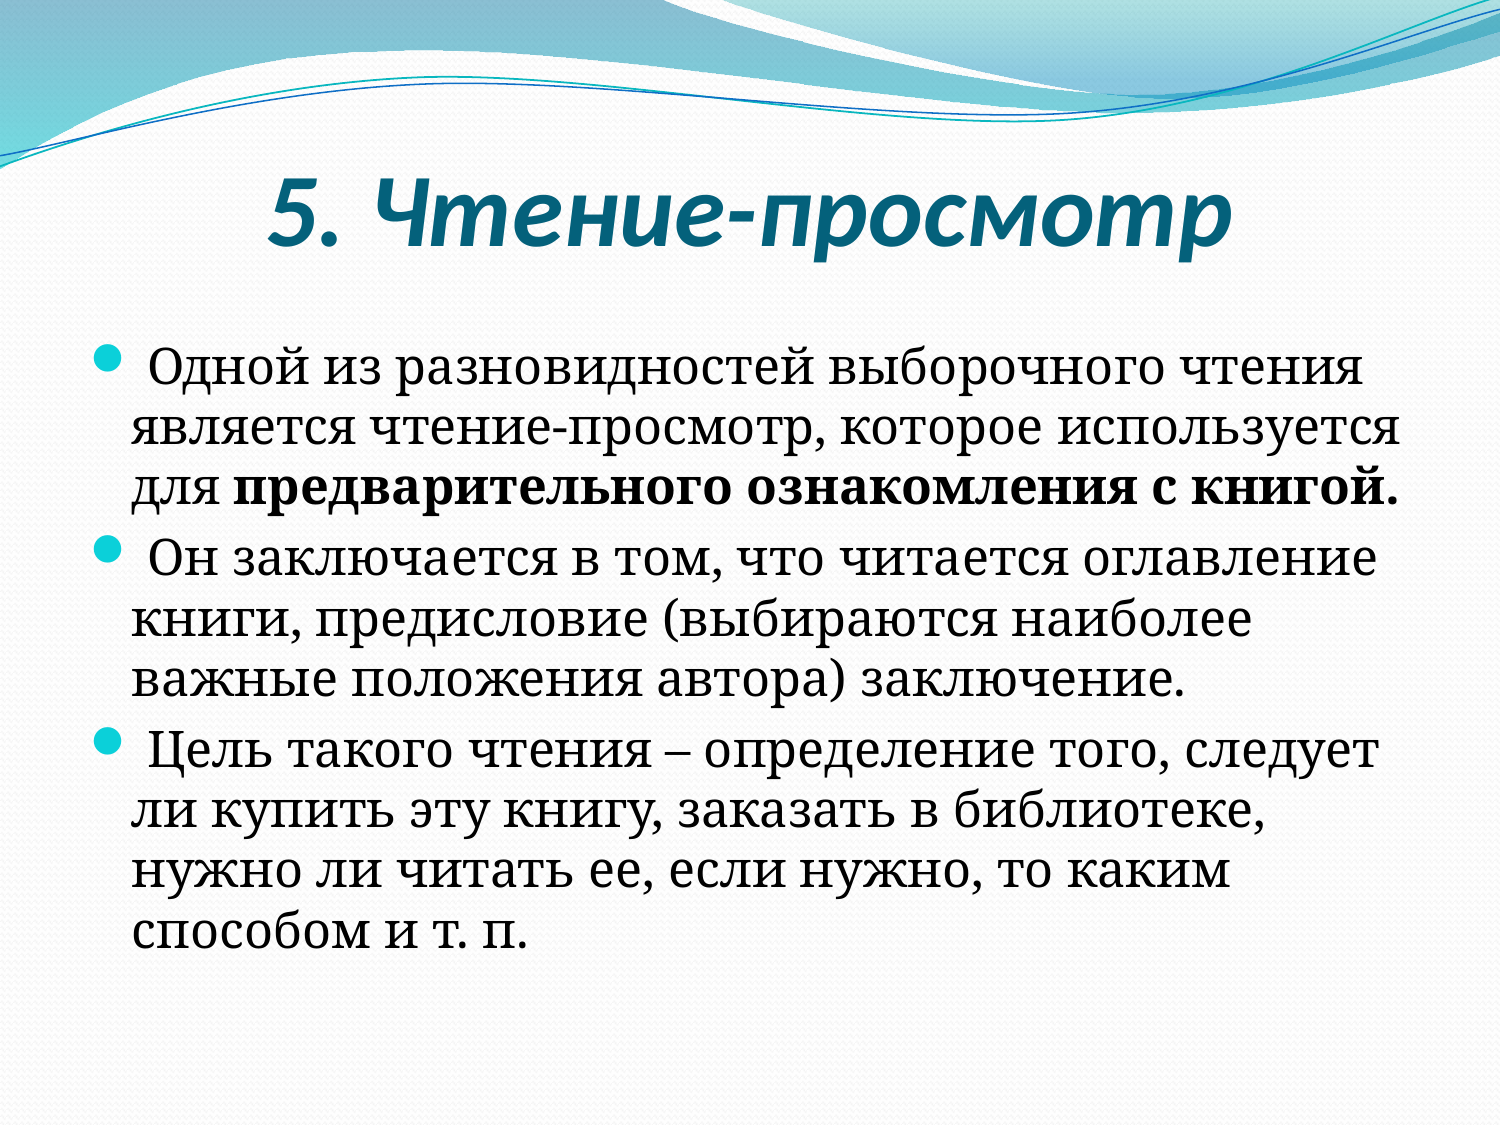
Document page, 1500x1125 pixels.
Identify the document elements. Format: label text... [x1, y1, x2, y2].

title 5. Чтение-просмотр [75, 125, 1425, 268]
list Одной из разновидностей выборочного чтения является чтение-просмотр, которое используется для предварительного ознакомления с книгой. Он заключается в том, что читается оглавление книги, предисловие (выбираются наиболее важные положения автора) заключение. Цель такого чтения – определение того, следует ли купить эту книгу, заказать в библиотеке, нужно ли читать ее, если нужно, то каким способом и т. п. [75, 326, 1425, 1024]
